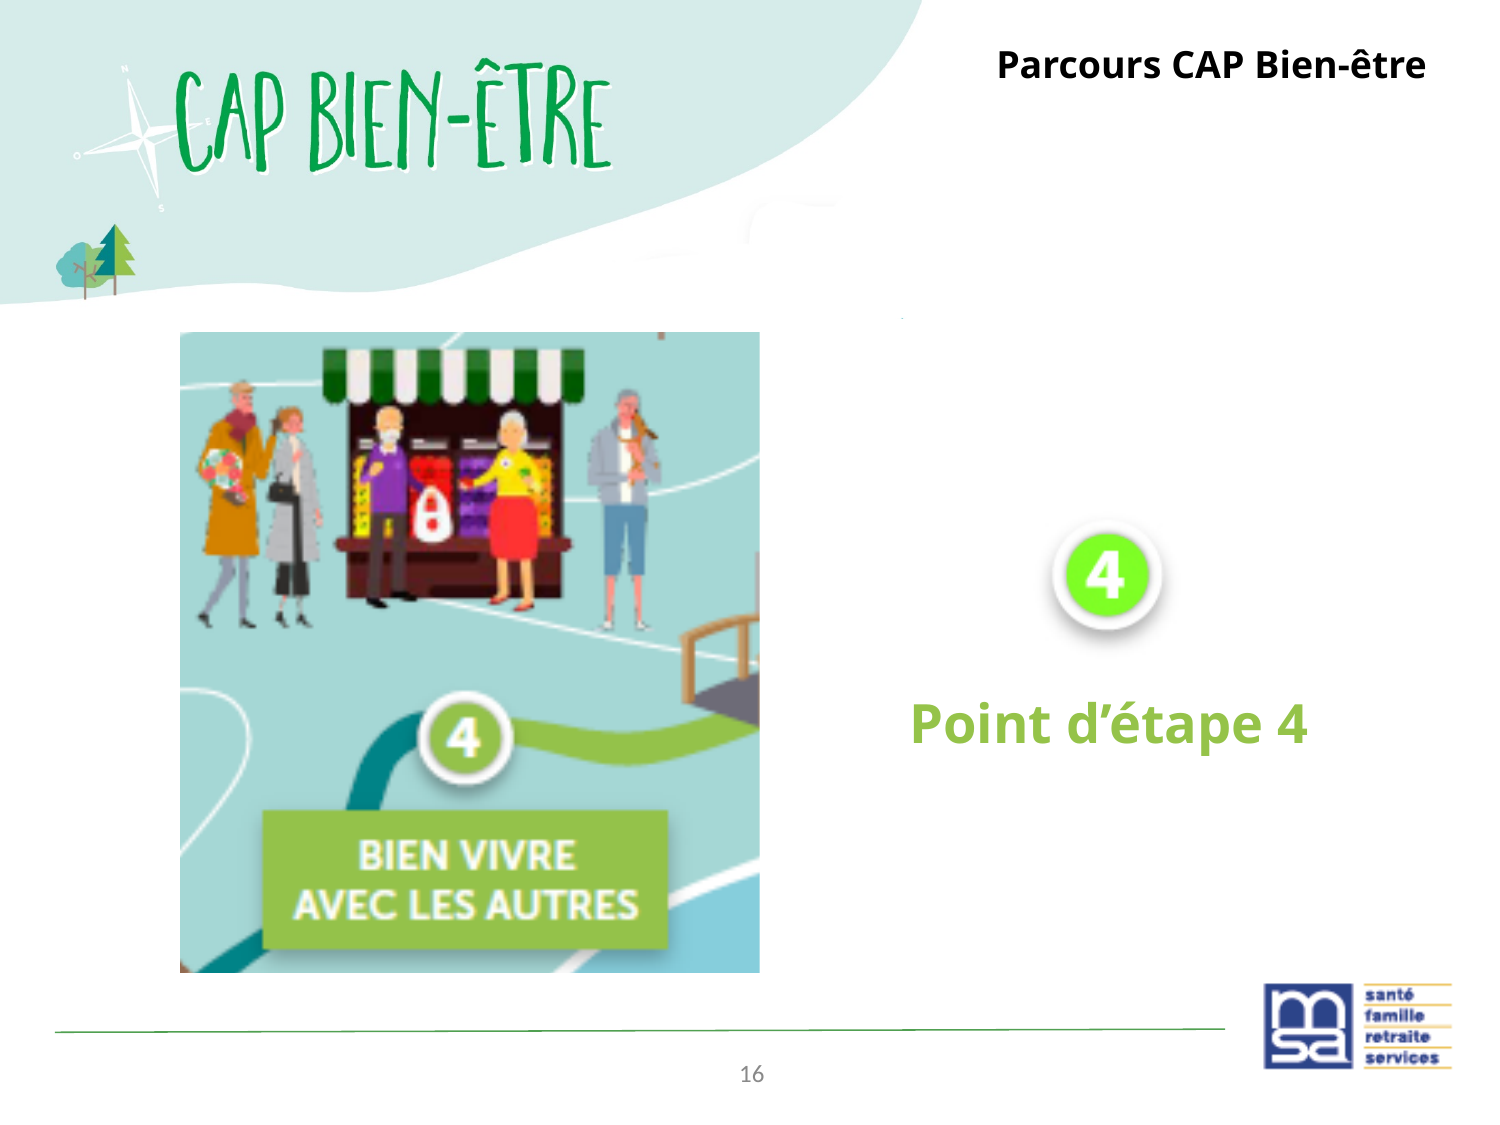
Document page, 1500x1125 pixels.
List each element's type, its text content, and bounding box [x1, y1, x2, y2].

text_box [54, 1028, 1226, 1033]
picture [0, 0, 941, 320]
text_box Parcours CAP Bien-être [968, 34, 1455, 94]
picture [179, 331, 760, 974]
slide_number – 16 [560, 1027, 1245, 1042]
text_box Point d’étape 4 [842, 682, 1375, 763]
text_box 16 [54, 1042, 1245, 1103]
picture [1250, 929, 1476, 1125]
picture [1030, 508, 1188, 667]
